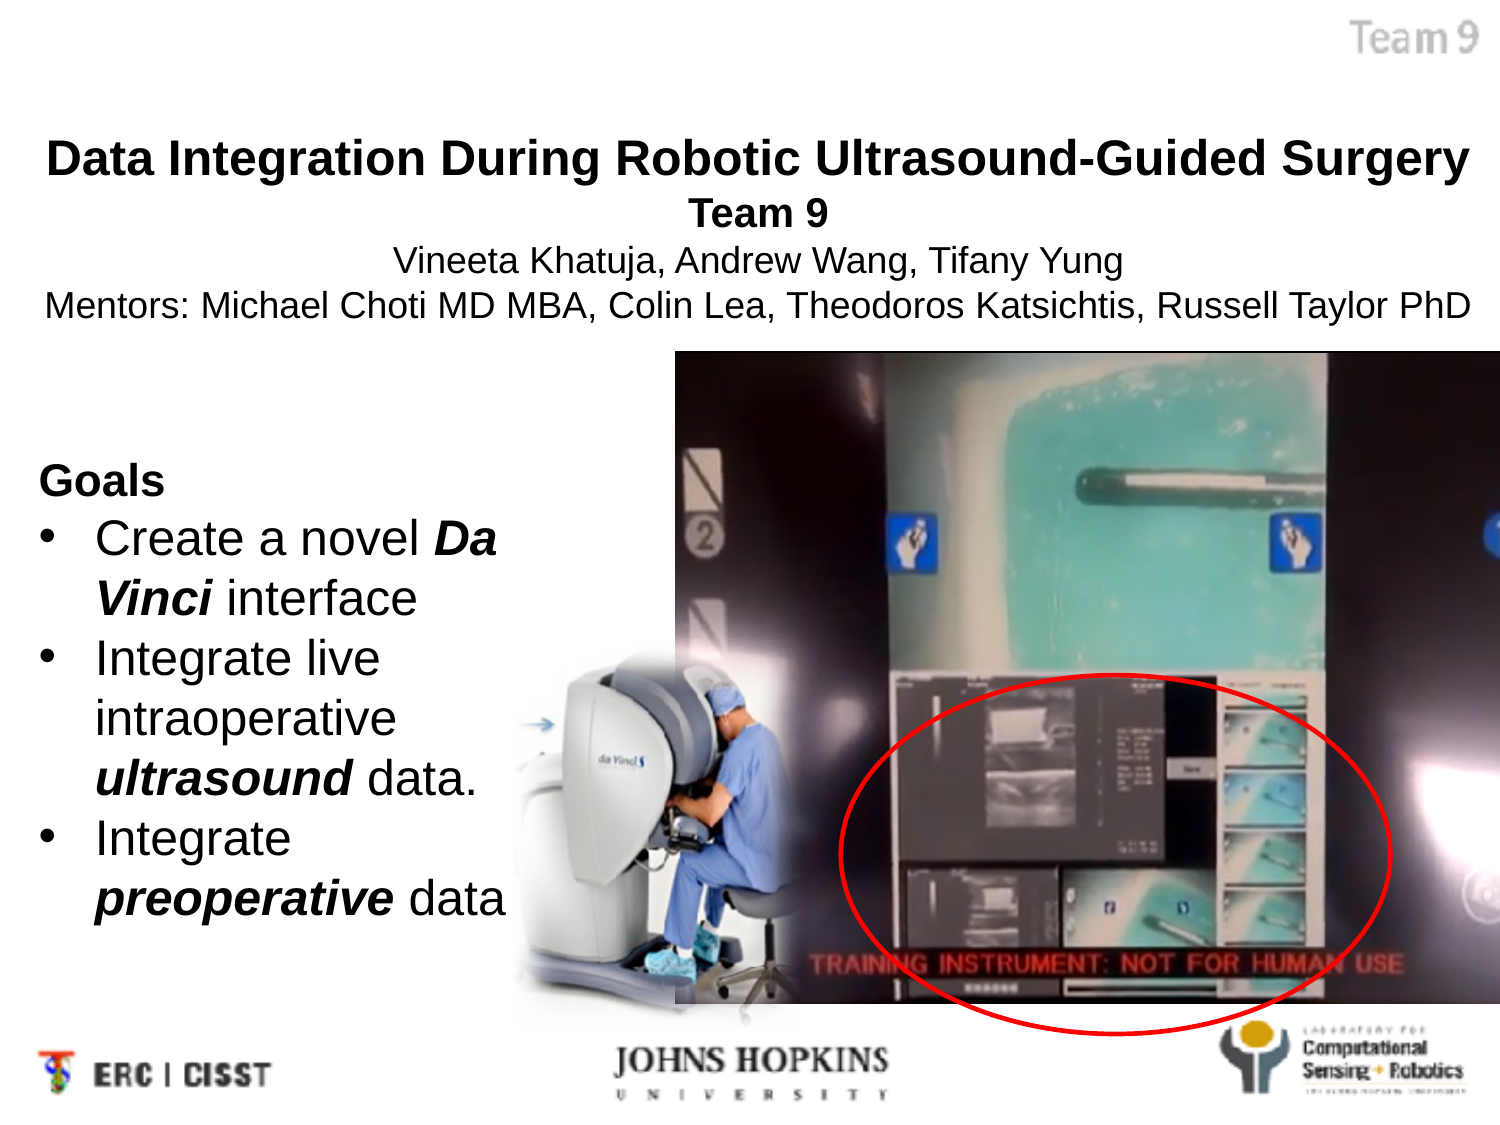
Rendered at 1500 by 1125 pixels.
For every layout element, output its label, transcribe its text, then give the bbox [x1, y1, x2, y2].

text_box Goals Create a novel Da Vinci interface Integrate live intraoperative ultrasound data. Integrate preoperative data [23, 443, 550, 934]
title Data Integration During Robotic Ultrasound-Guided Surgery Team 9 Vineeta Khatuja, Andrew Wang, Tifany Yung Mentors: Michael Choti MD MBA, Colin Lea, Theodoros Katsichtis, Russell Taylor PhD [16, 82, 1500, 370]
picture [0, 0, 1500, 1125]
text_box [983, 1012, 1248, 1034]
